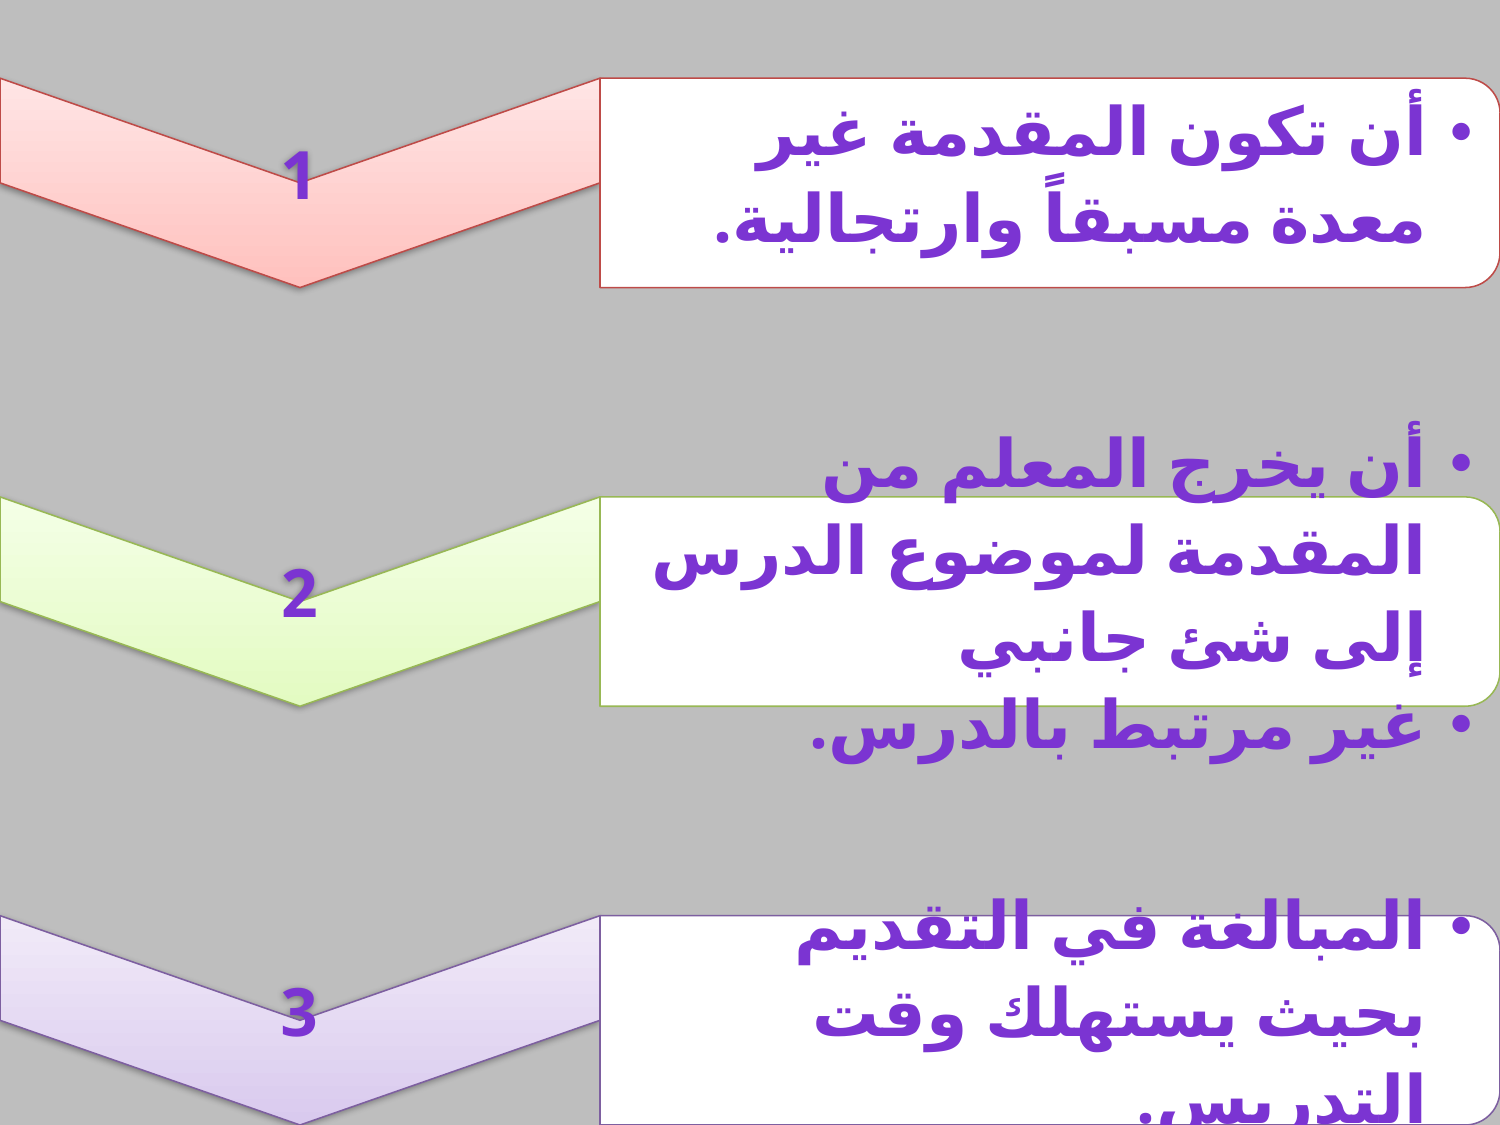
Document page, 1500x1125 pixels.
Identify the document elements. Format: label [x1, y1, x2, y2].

list [0, 77, 1500, 1125]
